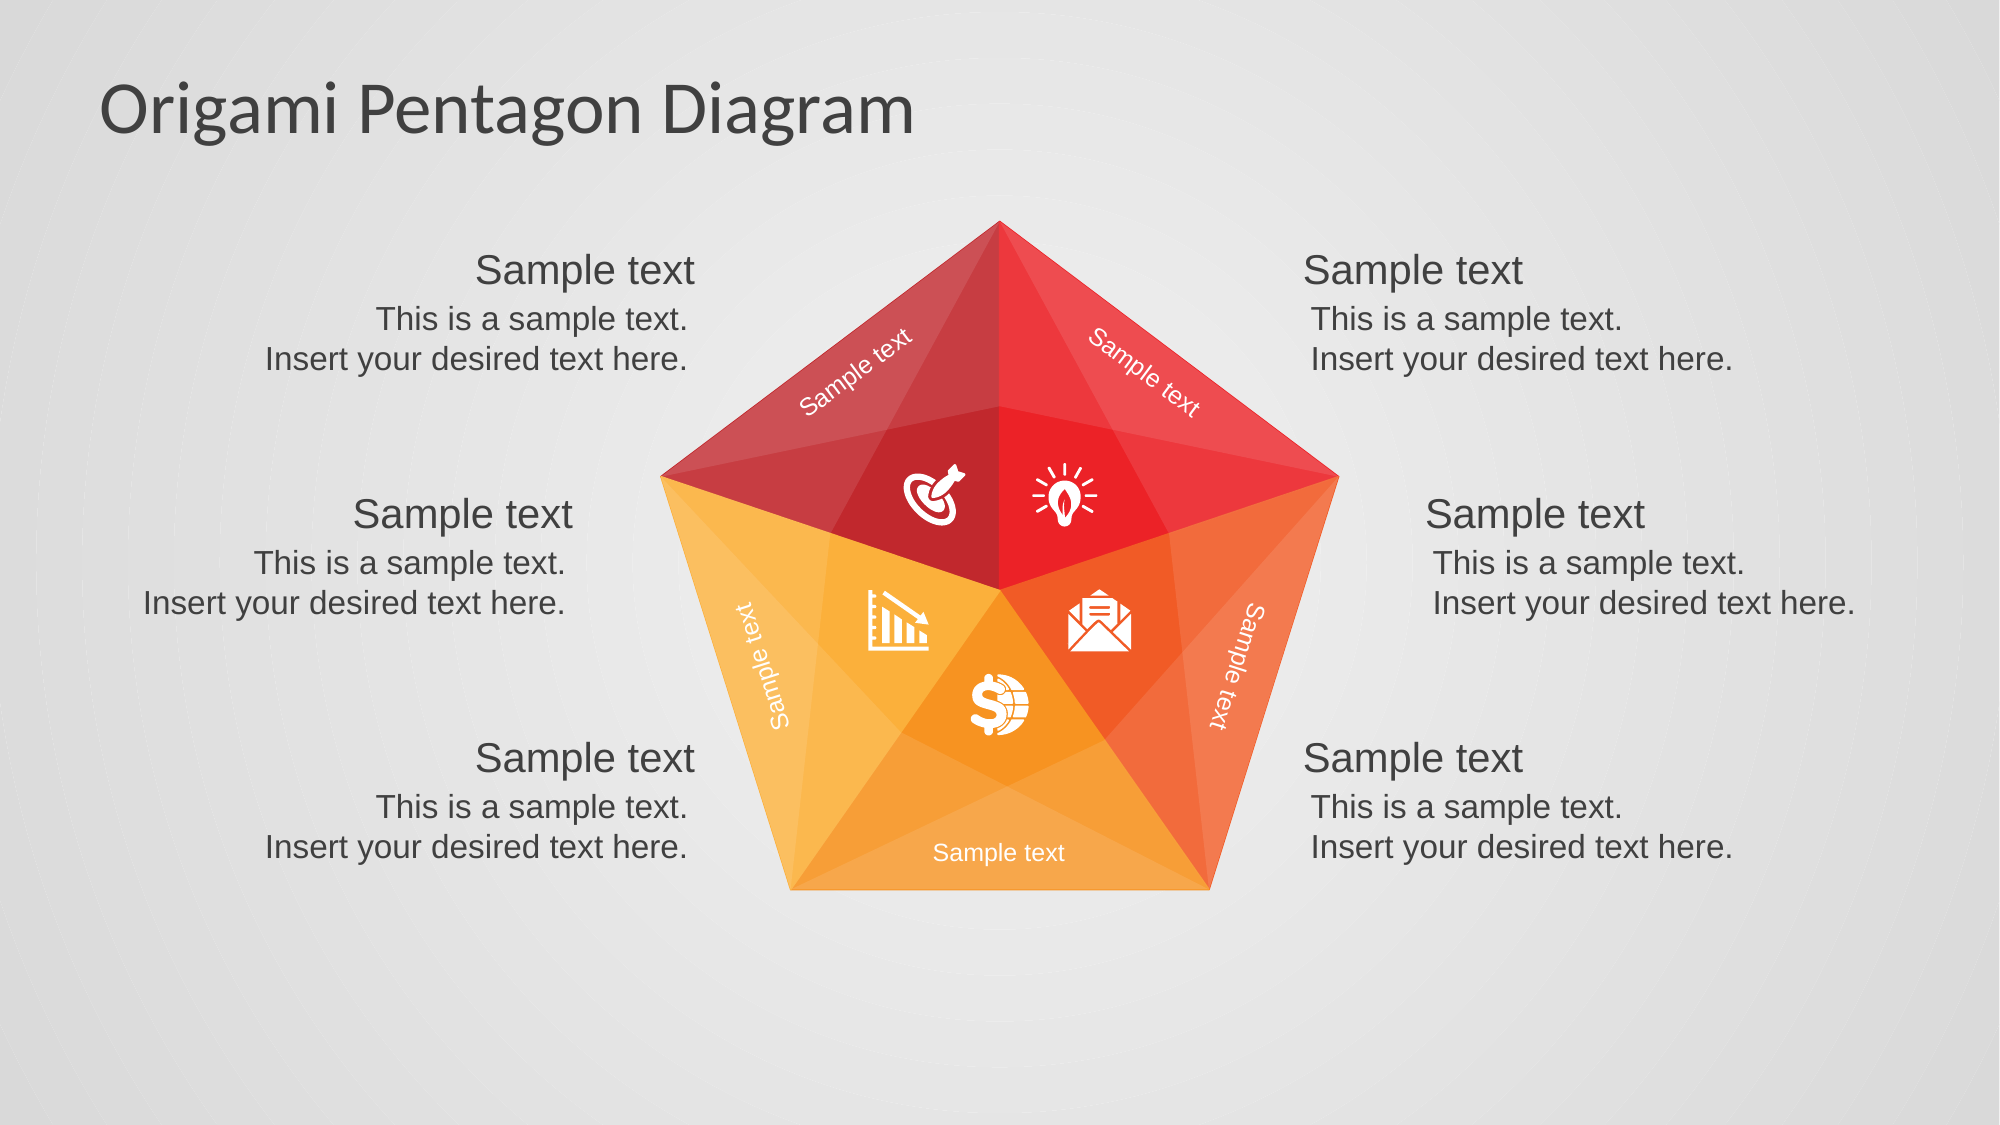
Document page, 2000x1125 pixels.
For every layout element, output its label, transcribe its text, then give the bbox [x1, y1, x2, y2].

text_box Sample text [120, 479, 588, 544]
text_box This is a sample text. Insert your desired text here. [1343, 301, 1750, 385]
text_box Sample text [242, 723, 655, 788]
text_box Sample text [1343, 235, 1756, 301]
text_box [660, 221, 1339, 890]
text_box Sample text [1343, 723, 1756, 788]
text_box This is a sample text. Insert your desired text here. [127, 544, 582, 629]
text_box This is a sample text. Insert your desired text here. [249, 301, 655, 385]
text_box This is a sample text. Insert your desired text here. [1417, 544, 1872, 629]
text_box Sample text [242, 235, 655, 301]
title Origami Pentagon Diagram [99, 45, 1900, 162]
text_box This is a sample text. Insert your desired text here. [1343, 788, 1750, 873]
text_box Sample text [1410, 479, 1878, 544]
text_box This is a sample text. Insert your desired text here. [249, 788, 655, 873]
